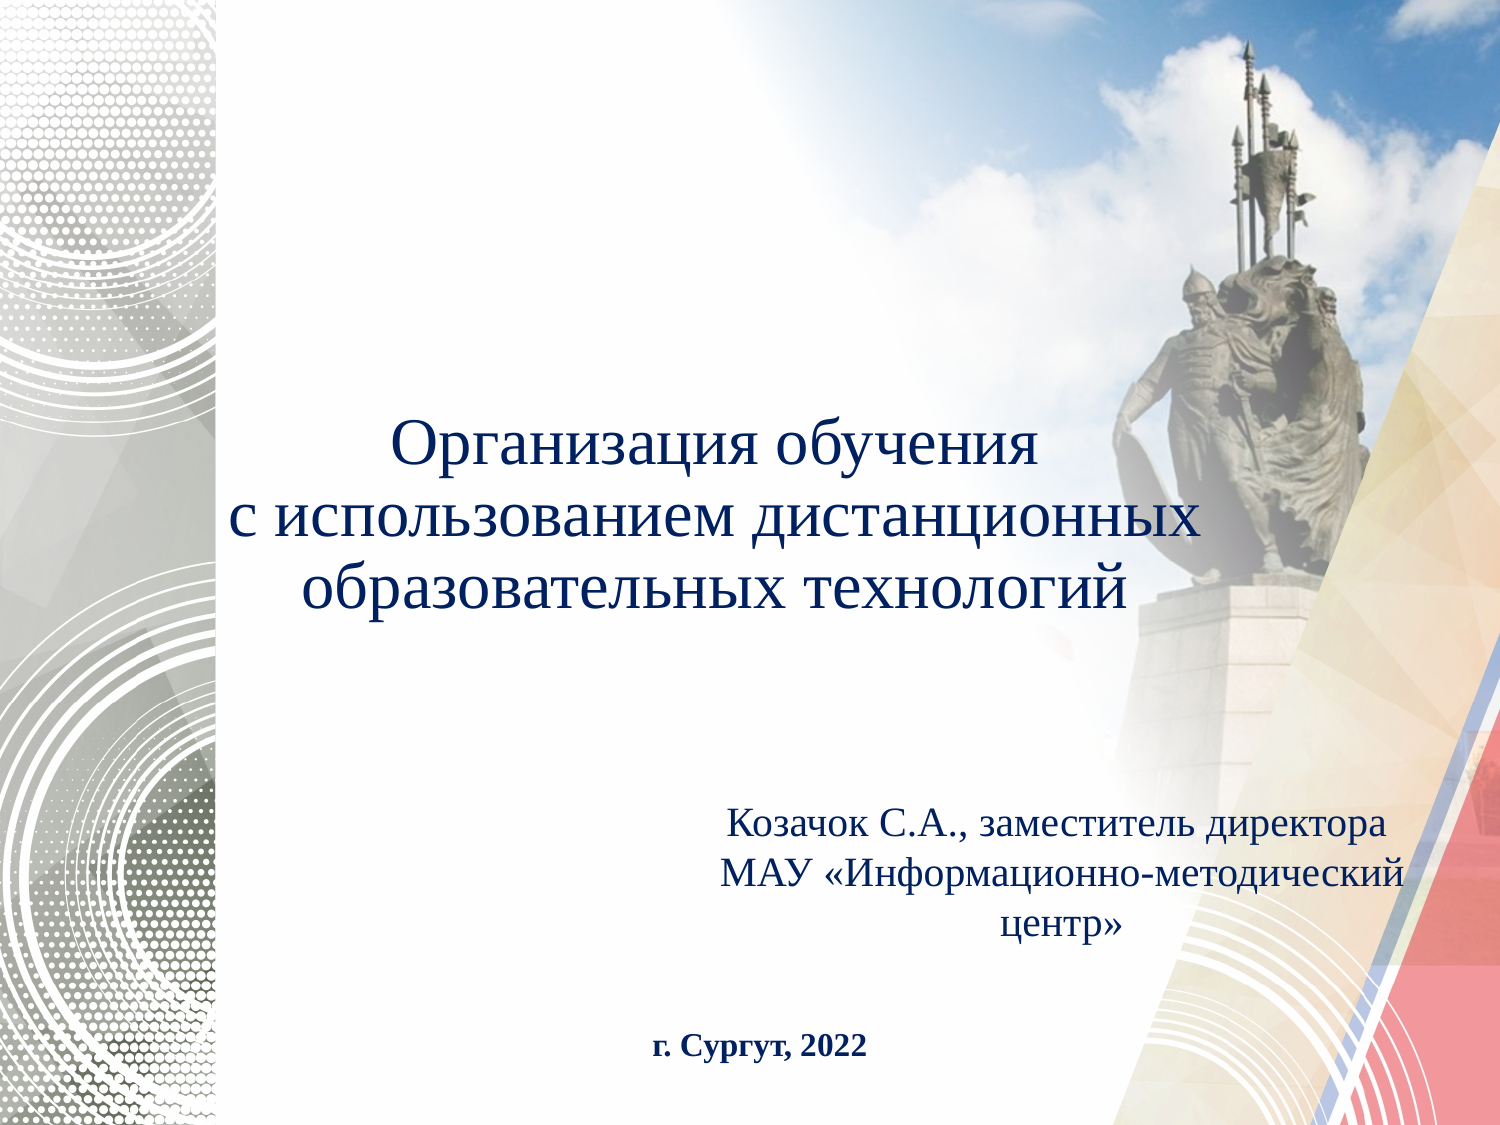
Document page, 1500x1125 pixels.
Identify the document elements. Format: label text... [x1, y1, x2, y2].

title [12, 98, 1378, 294]
text_box г. Сургут, 2022 [637, 1015, 883, 1071]
subtitle Организация обучения с использованием дистанционных образовательных технологий [193, 399, 1238, 671]
text_box Козачок С.А., заместитель директора МАУ «Информационно-методический центр» [687, 787, 1438, 952]
picture [0, 0, 1500, 1125]
